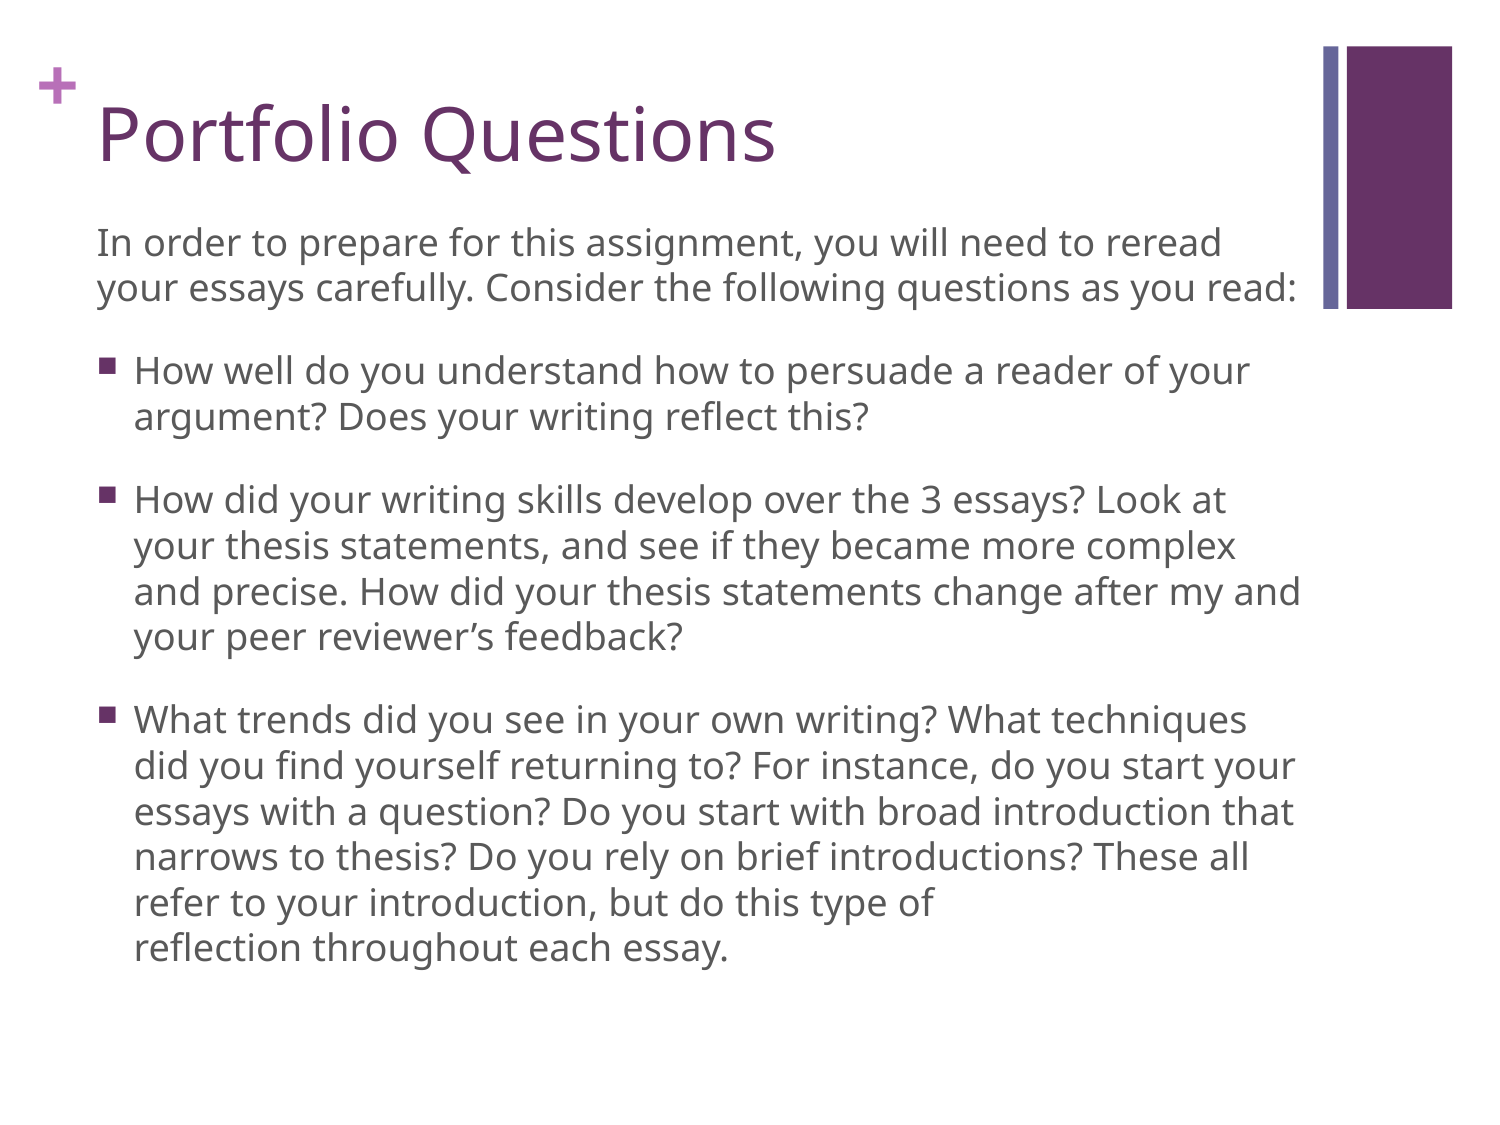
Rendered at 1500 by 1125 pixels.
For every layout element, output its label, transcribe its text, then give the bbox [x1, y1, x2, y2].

title Portfolio Questions [81, 79, 1322, 210]
list In order to prepare for this assignment, you will need to reread your essays carefully. Consider the following questions as you read: How well do you understand how to persuade a reader of your argument? Does your writing reflect this? How did your writing skills develop over the 3 essays? Look at your thesis statements, and see if they became more complex and precise. How did your thesis statements change after my and your peer reviewer’s feedback? What trends did you see in your own writing? What techniques did you find yourself returning to? For instance, do you start your essays with a question? Do you start with broad introduction that narrows to thesis? Do you rely on brief introductions? These all refer to your introduction, but do this type of reflection throughout each essay. [81, 210, 1322, 1005]
